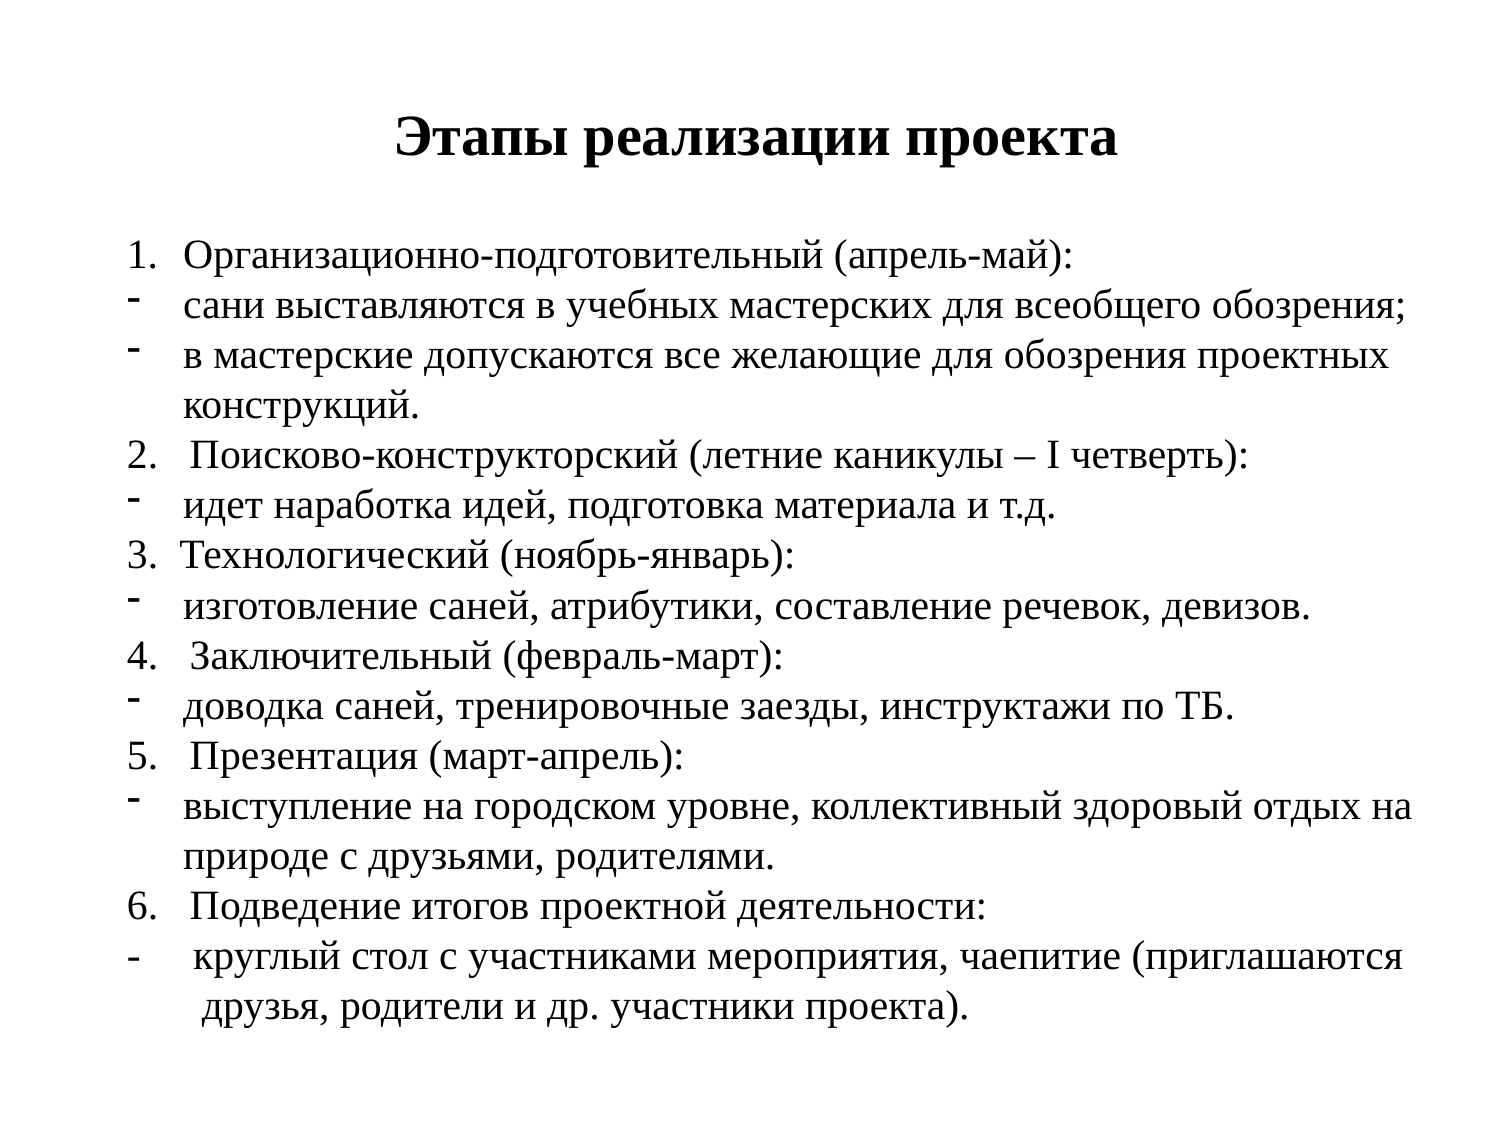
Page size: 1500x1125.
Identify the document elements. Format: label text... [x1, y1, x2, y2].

text_box Этапы реализации проекта [112, 90, 1400, 175]
text_box Организационно-подготовительный (апрель-май): сани выставляются в учебных мастерских для всеобщего обозрения; в мастерские допускаются все желающие для обозрения проектных конструкций. 2. Поисково-конструкторский (летние каникулы – I четверть): идет наработка идей, подготовка материала и т.д. 3. Технологический (ноябрь-январь): изготовление саней, атрибутики, составление речевок, девизов. 4. Заключительный (февраль-март): доводка саней, тренировочные заезды, инструктажи по ТБ. 5. Презентация (март-апрель): выступление на городском уровне, коллективный здоровый отдых на природе с друзьями, родителями. 6. Подведение итогов проектной деятельности: - круглый стол с участниками мероприятия, чаепитие (приглашаются друзья, родители и др. участники проекта). [112, 219, 1459, 1035]
